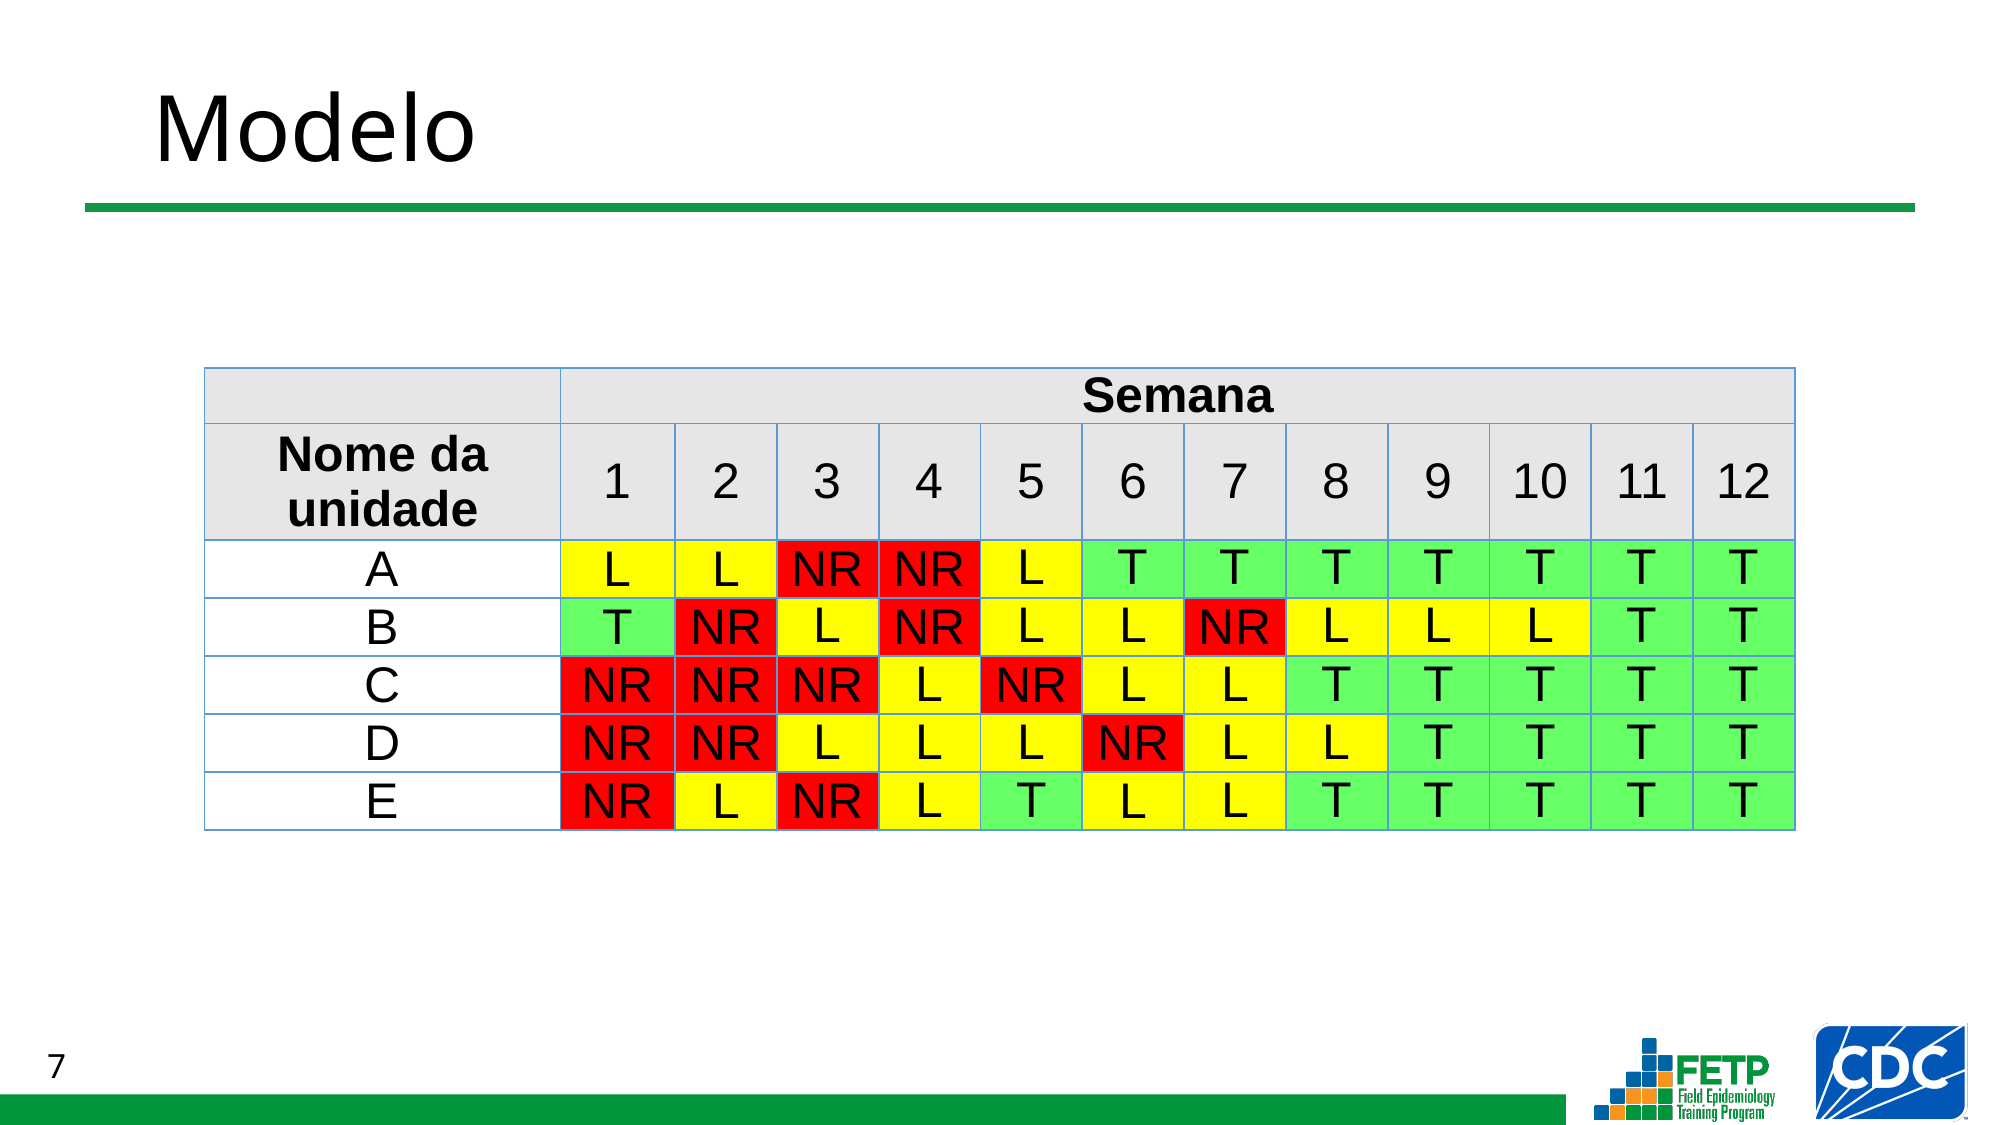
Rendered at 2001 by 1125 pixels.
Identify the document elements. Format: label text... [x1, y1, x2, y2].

table_cell T [981, 773, 1081, 829]
table_cell T [1694, 773, 1794, 829]
table_cell L [676, 773, 776, 829]
table_cell T [1694, 599, 1794, 655]
table_cell T [1490, 773, 1590, 829]
table_cell 9 [1389, 424, 1489, 539]
table_cell 2 [676, 424, 776, 539]
table_cell NR [880, 541, 980, 597]
table_cell 3 [778, 424, 878, 539]
table_cell L [1185, 657, 1285, 713]
table_cell T [1490, 541, 1590, 597]
table_cell NR [561, 657, 674, 713]
table_cell B [205, 599, 560, 655]
table_cell L [981, 541, 1081, 597]
table_cell T [1592, 599, 1692, 655]
table_cell T [1694, 541, 1794, 597]
table_cell T [1389, 773, 1489, 829]
table_cell 7 [1185, 424, 1285, 539]
table_cell 4 [880, 424, 980, 539]
picture [1594, 1038, 1775, 1122]
table_cell 11 [1592, 424, 1692, 539]
table_cell 10 [1490, 424, 1590, 539]
table_cell NR [880, 599, 980, 655]
table_cell NR [561, 715, 674, 771]
picture [1813, 1023, 1968, 1122]
table_cell L [676, 541, 776, 597]
table_cell T [561, 599, 674, 655]
table_cell Nome da unidade [205, 424, 560, 539]
table_cell L [1287, 715, 1387, 771]
table_cell NR [1185, 599, 1285, 655]
table_cell T [1592, 541, 1692, 597]
table_cell NR [676, 599, 776, 655]
table_cell L [561, 541, 674, 597]
table_cell NR [676, 657, 776, 713]
table_cell NR [778, 773, 878, 829]
table_cell T [1389, 657, 1489, 713]
table_cell T [1592, 715, 1692, 771]
table_cell 8 [1287, 424, 1387, 539]
table_cell C [205, 657, 560, 713]
table_cell 12 [1694, 424, 1794, 539]
table_cell L [1185, 773, 1285, 829]
table_cell L [981, 599, 1081, 655]
table_cell L [1083, 657, 1183, 713]
table_cell L [880, 657, 980, 713]
table_header [205, 369, 560, 423]
table_cell L [1083, 773, 1183, 829]
table_cell NR [778, 657, 878, 713]
table_cell T [1592, 773, 1692, 829]
table_cell 5 [981, 424, 1081, 539]
table_cell L [1389, 599, 1489, 655]
table_cell T [1694, 715, 1794, 771]
table_cell T [1389, 541, 1489, 597]
table_cell NR [981, 657, 1081, 713]
table_cell T [1287, 541, 1387, 597]
table_cell L [1287, 599, 1387, 655]
table_cell NR [1083, 715, 1183, 771]
table_cell T [1592, 657, 1692, 713]
table_cell T [1490, 715, 1590, 771]
table_cell T [1287, 657, 1387, 713]
table_cell T [1694, 657, 1794, 713]
table_header Semana [561, 369, 1794, 423]
table_cell T [1083, 541, 1183, 597]
table_cell L [981, 715, 1081, 771]
table_cell L [1083, 599, 1183, 655]
table_cell L [1185, 715, 1285, 771]
table_cell L [1490, 599, 1590, 655]
table_cell T [1287, 773, 1387, 829]
table_cell A [205, 541, 560, 597]
table_cell L [778, 599, 878, 655]
table_cell E [205, 773, 560, 829]
table_cell L [880, 715, 980, 771]
table_cell D [205, 715, 560, 771]
table_cell T [1490, 657, 1590, 713]
table_cell 1 [561, 424, 674, 539]
table_cell NR [778, 541, 878, 597]
table_cell 6 [1083, 424, 1183, 539]
title Modelo [137, 75, 1863, 207]
table_cell NR [676, 715, 776, 771]
table_cell T [1389, 715, 1489, 771]
table_cell L [880, 773, 980, 829]
table_cell NR [561, 773, 674, 829]
table_cell T [1185, 541, 1285, 597]
table_cell L [778, 715, 878, 771]
